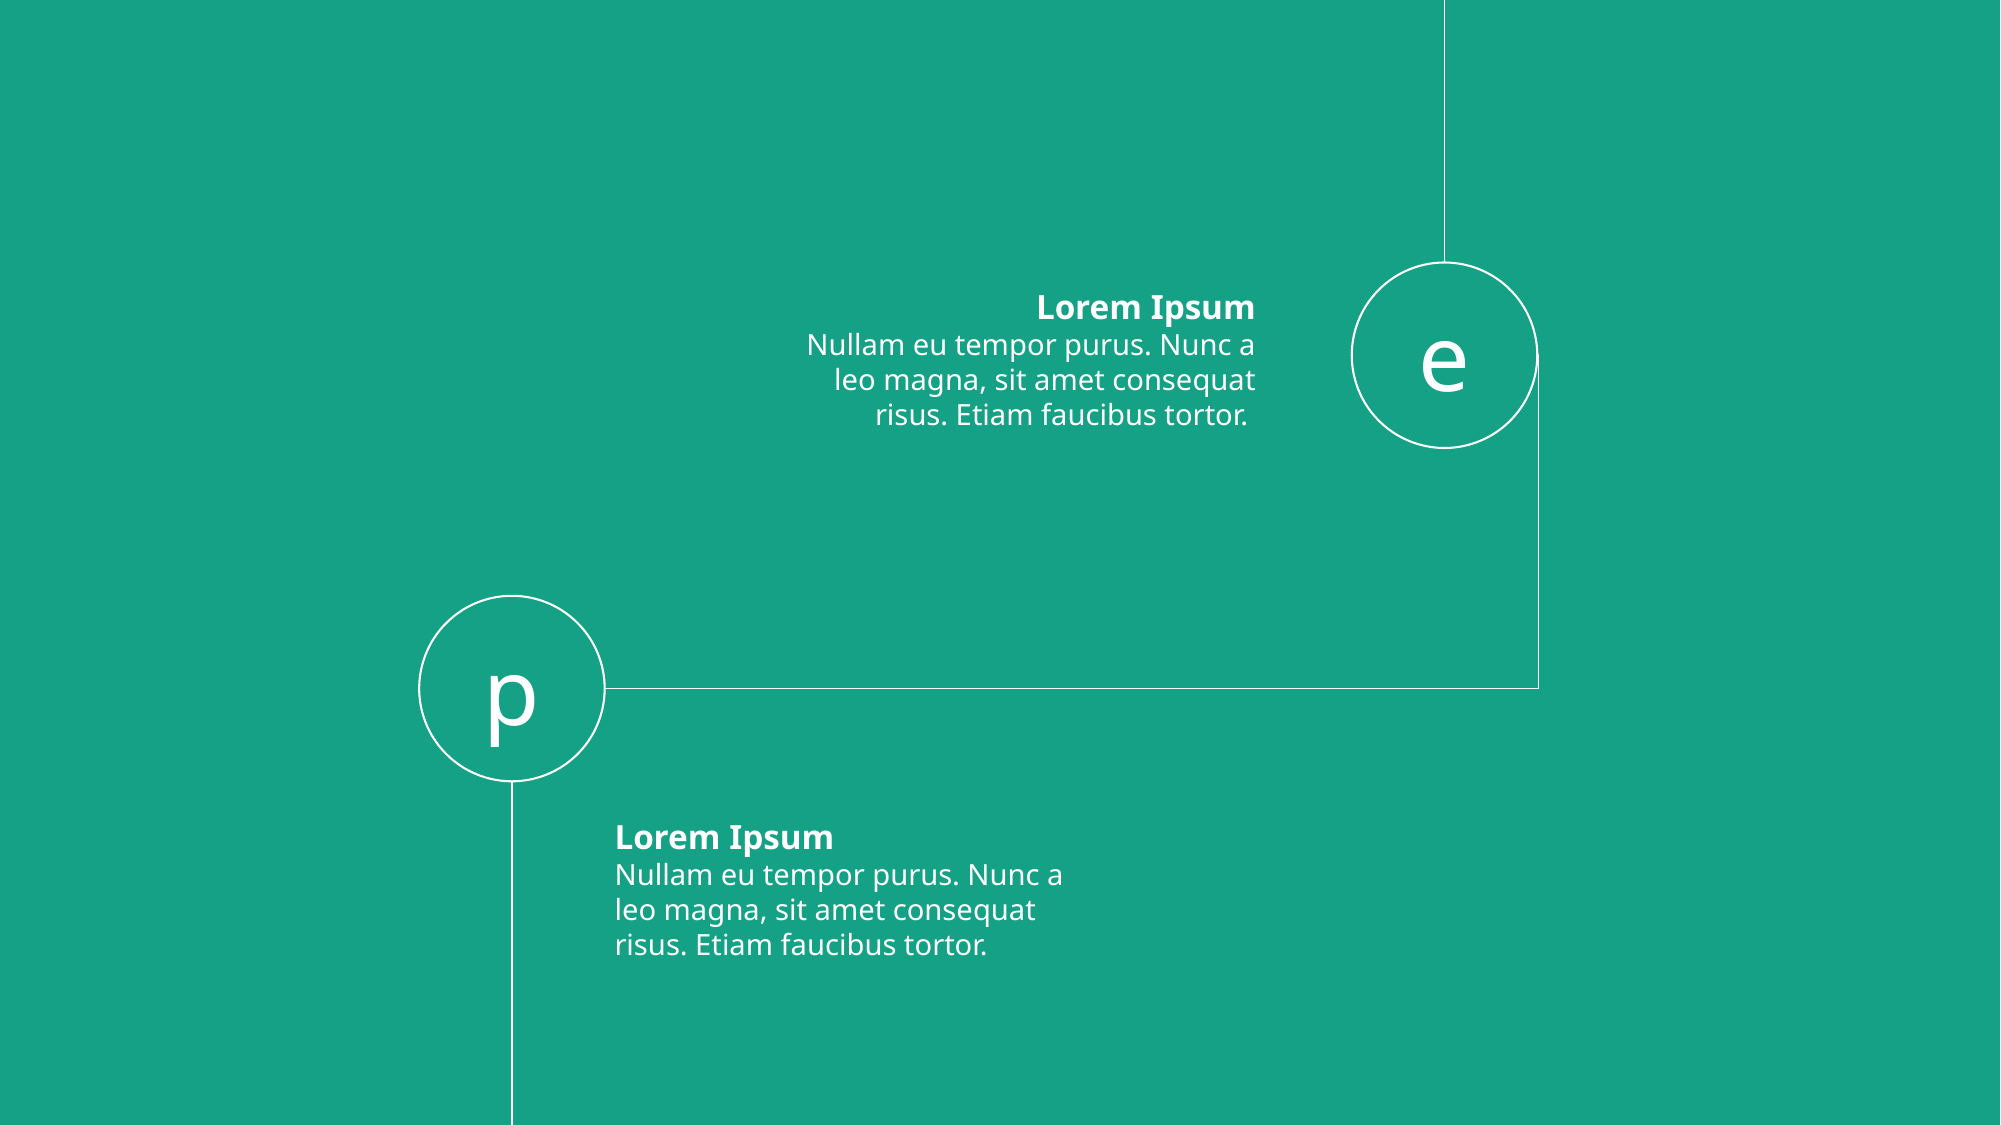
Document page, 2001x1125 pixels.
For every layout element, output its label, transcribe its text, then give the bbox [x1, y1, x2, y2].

text_box Lorem Ipsum Nullam eu tempor purus. Nunc a leo magna, sit amet consequat risus. Etiam faucibus tortor. [783, 261, 1266, 354]
text_box Lorem Ipsum Nullam eu tempor purus. Nunc a leo magna, sit amet consequat risus. Etiam faucibus tortor. [604, 791, 1088, 967]
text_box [604, 354, 1538, 689]
text_box p [418, 594, 606, 783]
text_box e [1350, 261, 1539, 363]
